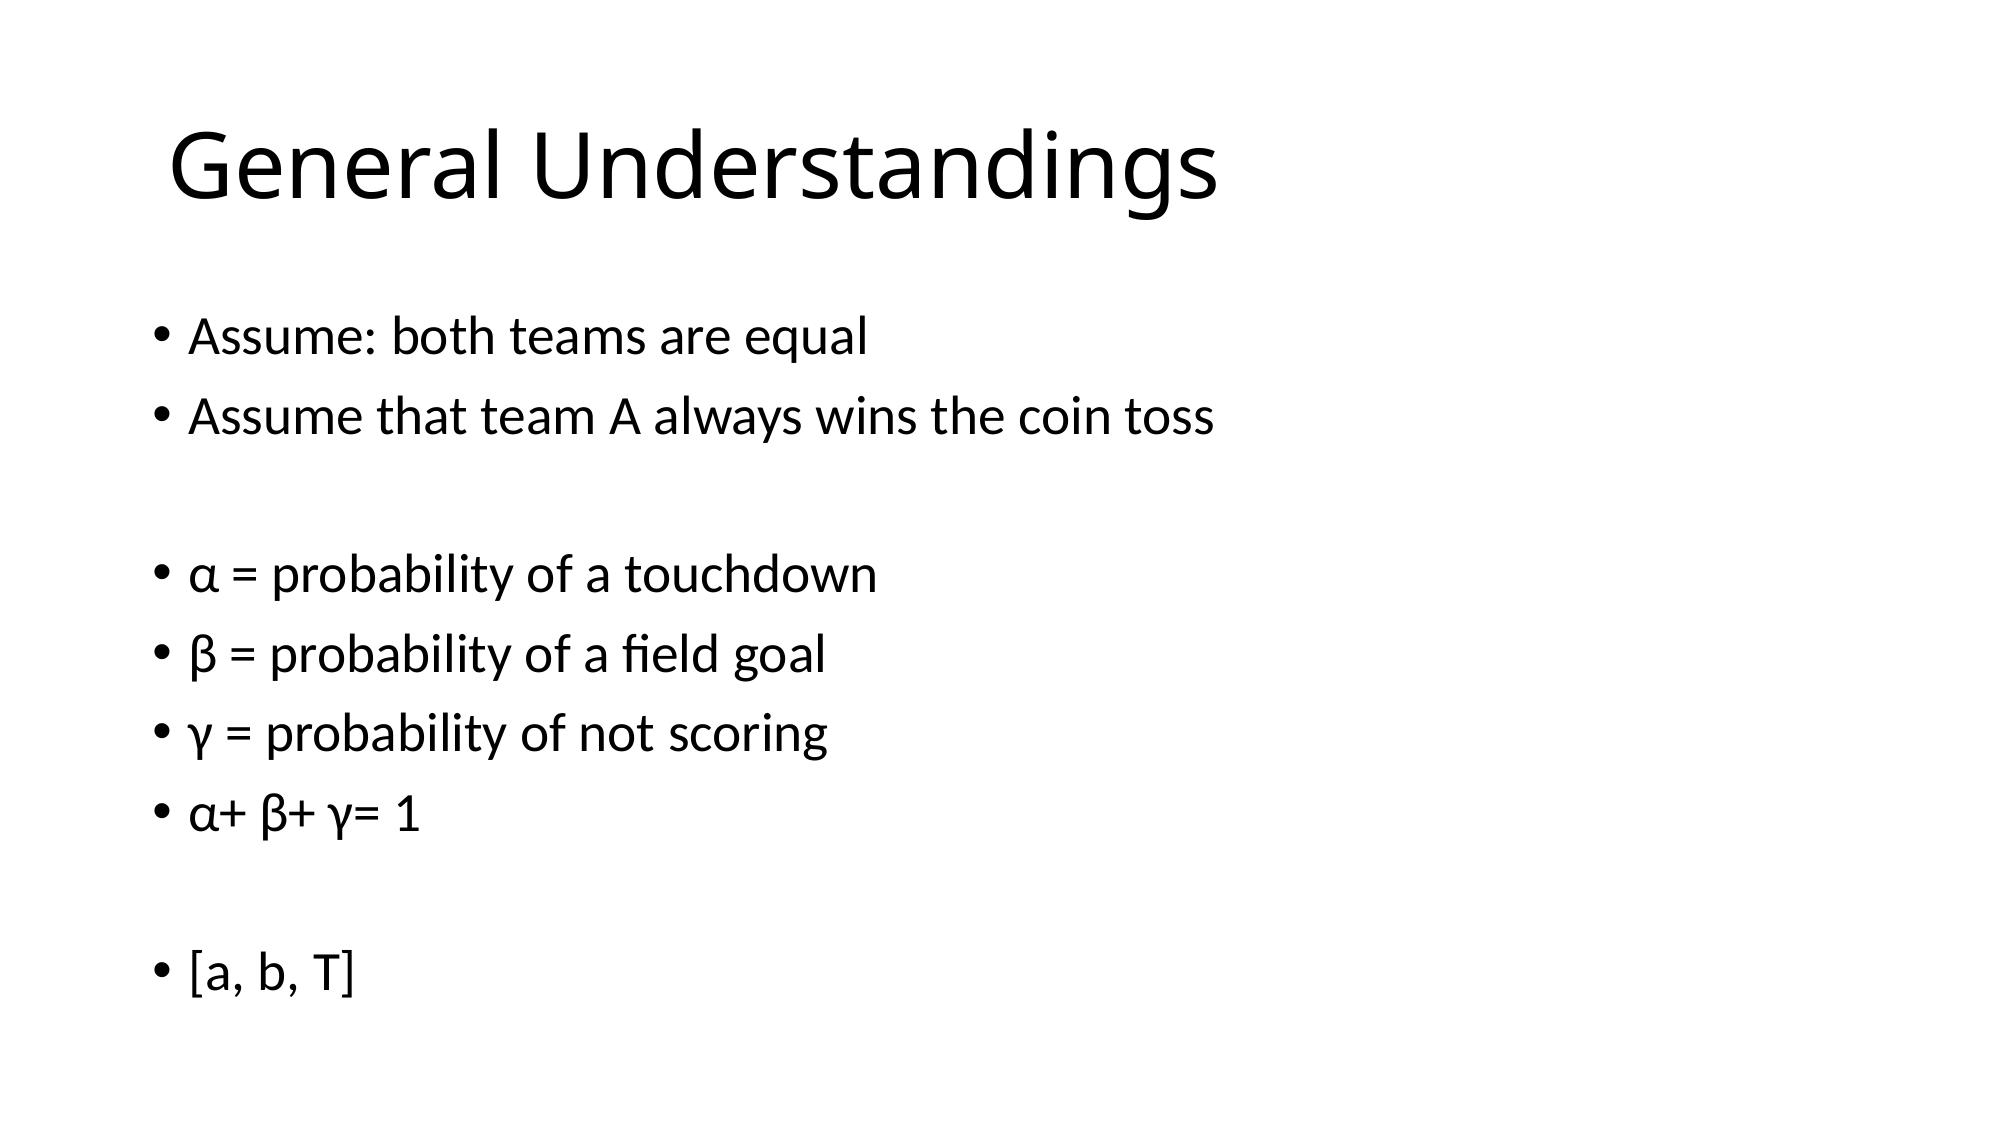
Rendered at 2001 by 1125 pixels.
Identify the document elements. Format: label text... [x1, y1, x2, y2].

list Assume: both teams are equal Assume that team A always wins the coin toss α = probability of a touchdown β = probability of a field goal γ = probability of not scoring α+ β+ γ= 1 [a, b, T] [137, 299, 1863, 1014]
title General Understandings [152, 59, 1863, 278]
